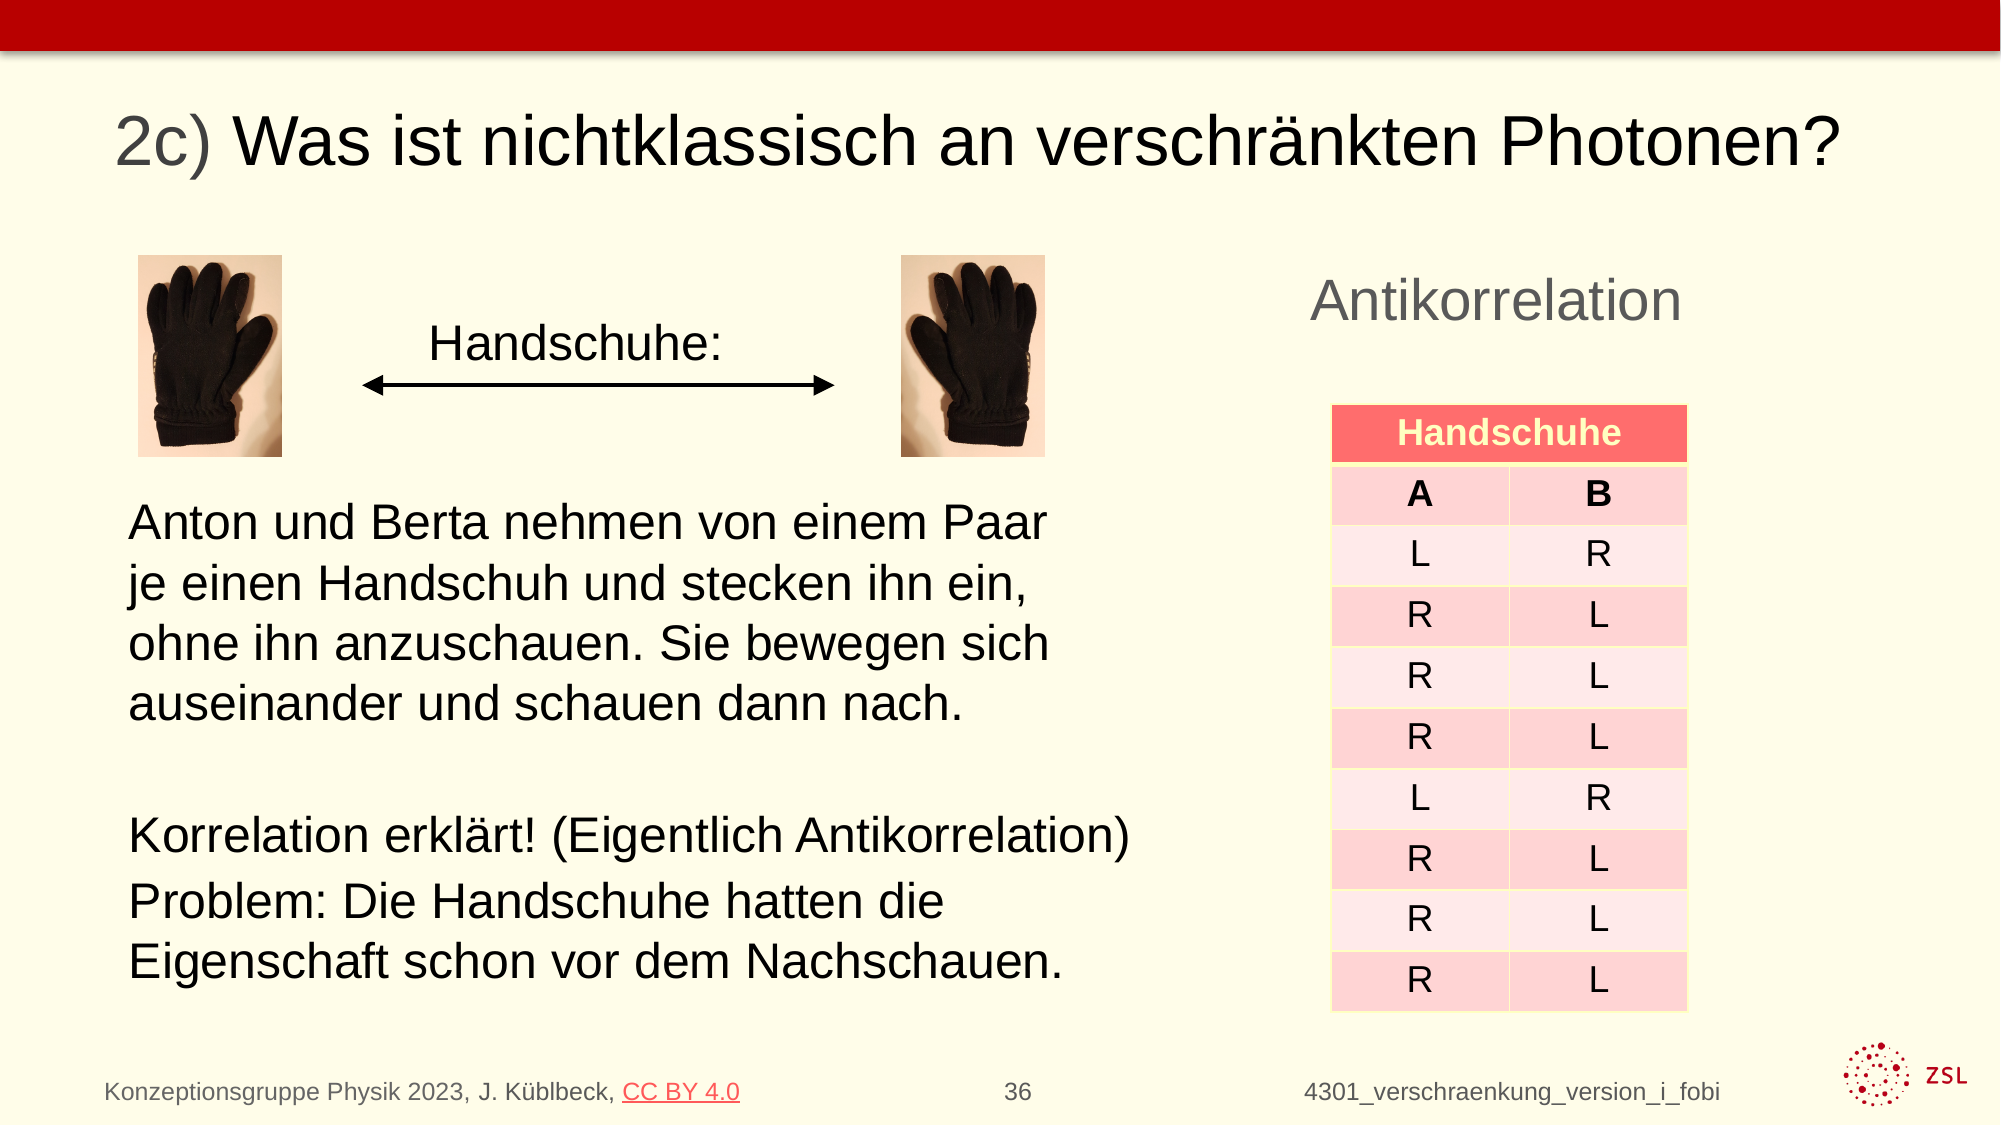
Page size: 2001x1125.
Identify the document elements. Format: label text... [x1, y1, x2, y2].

picture [137, 255, 282, 457]
table_cell L [1332, 526, 1509, 585]
table_cell L [1510, 648, 1687, 707]
table_cell R [1332, 891, 1509, 950]
picture [1842, 1041, 1968, 1107]
table_cell R [1332, 709, 1509, 768]
table_cell L [1510, 830, 1687, 889]
table_cell L [1510, 587, 1687, 646]
table_header Handschuhe [1332, 405, 1687, 462]
table_cell R [1510, 770, 1687, 829]
table_cell R [1510, 526, 1687, 585]
table_cell R [1332, 648, 1509, 707]
table_cell R [1332, 587, 1509, 646]
picture [901, 255, 1046, 457]
table_cell L [1510, 709, 1687, 768]
text_box Antikorrelation [1295, 255, 1780, 350]
table_cell R [1332, 830, 1509, 889]
table_cell A [1332, 467, 1509, 525]
table_cell L [1510, 891, 1687, 950]
table_cell R [1332, 952, 1509, 1011]
table_cell L [1510, 952, 1687, 1011]
table_cell L [1332, 770, 1509, 829]
title 2c) Was ist nichtklassisch an verschränkten Photonen? [99, 90, 1900, 185]
table_cell B [1510, 467, 1687, 525]
text_box Handschuhe: Anton und Berta nehmen von einem Paar je einen Handschuh und stecken ihn ein, ohne ihn anzuschauen. Sie bewegen sich auseinander und schauen dann nach. Korrelation erklärt! (Eigentlich Antikorrelation) Problem: Die Handschuhe hatten die Eigenschaft schon vor dem Nachschauen. [114, 302, 1957, 1013]
